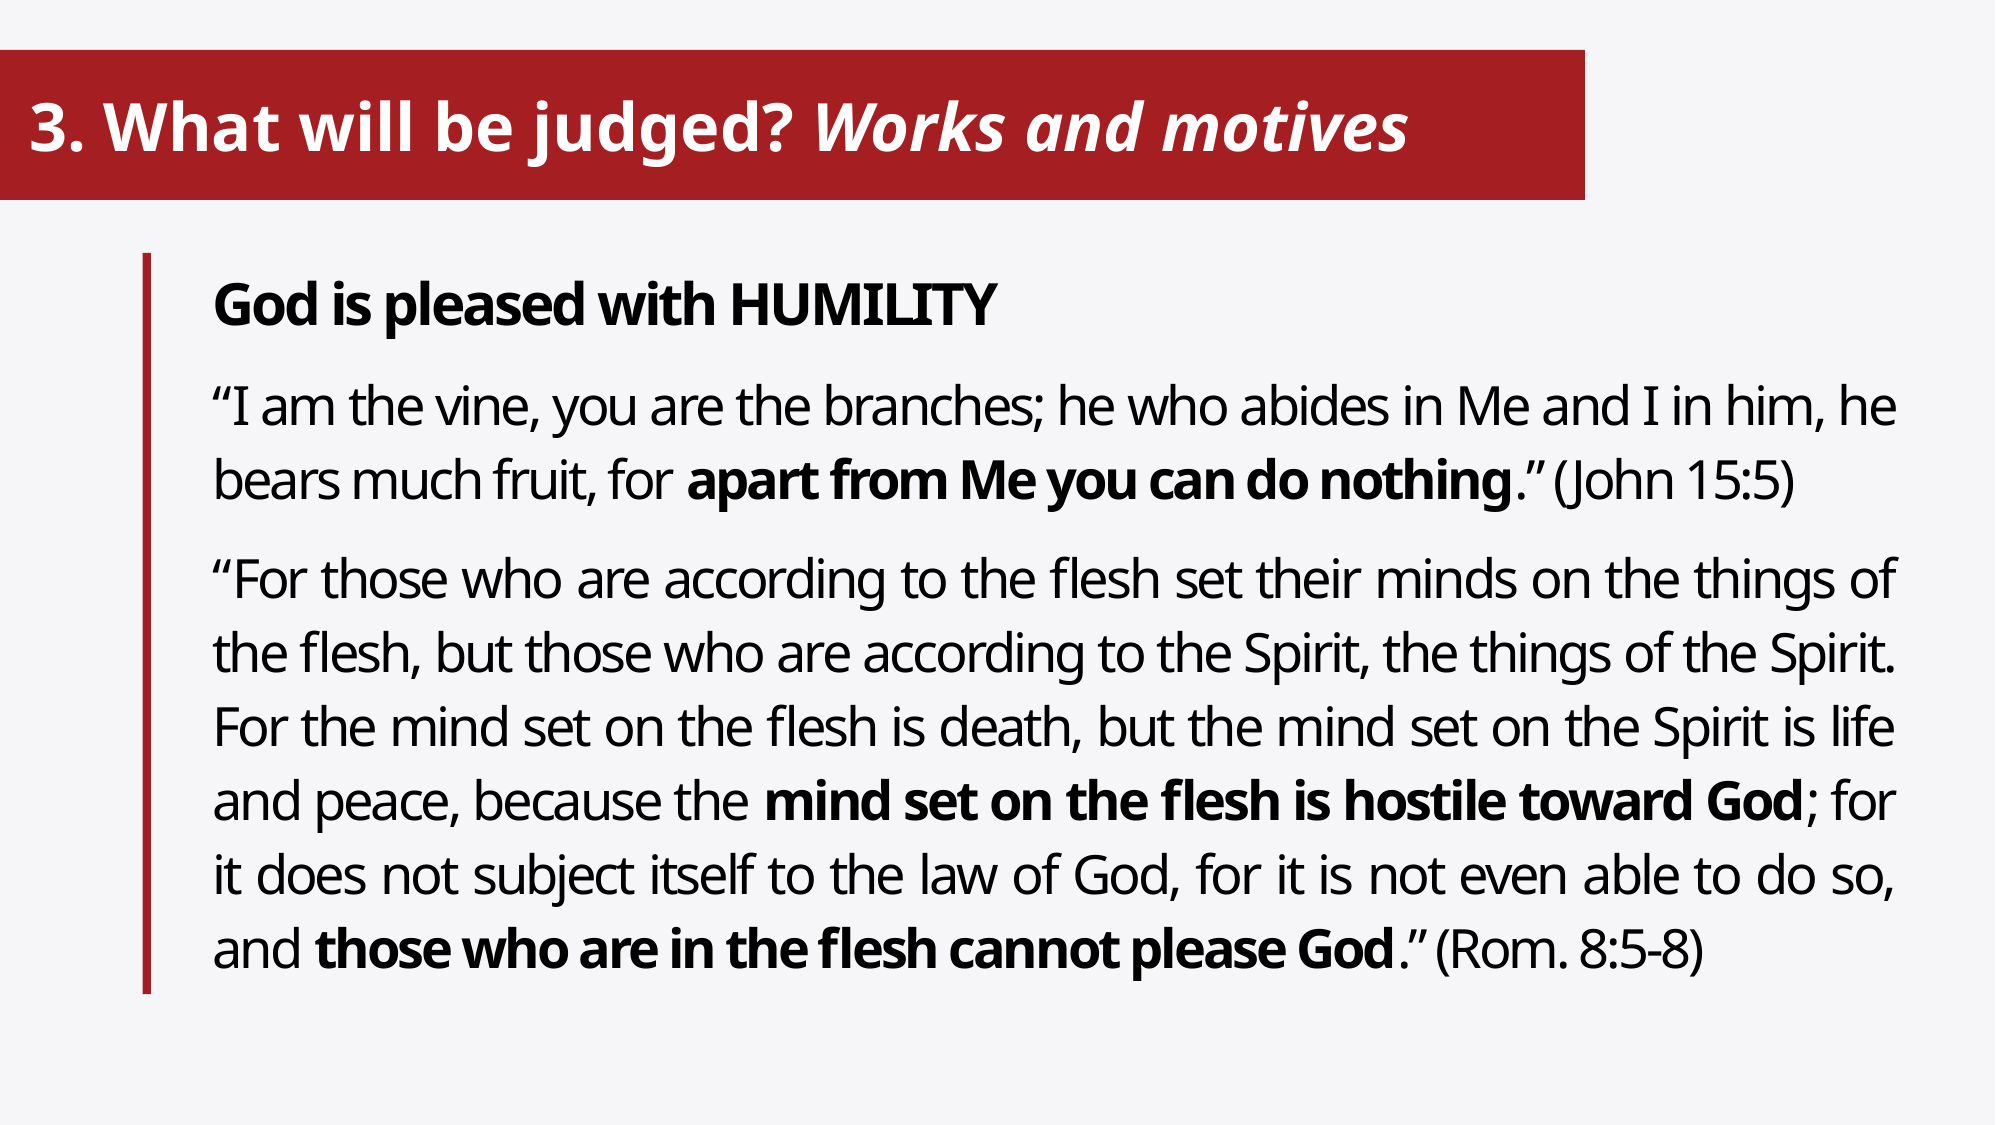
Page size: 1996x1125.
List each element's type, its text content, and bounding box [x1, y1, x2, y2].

subtitle God is pleased with HUMILITY “I am the vine, you are the branches; he who abides in Me and I in him, he bears much fruit, for apart from Me you can do nothing.” (John 15:5) “For those who are according to the flesh set their minds on the things of the flesh, but those who are according to the Spirit, the things of the Spirit. For the mind set on the flesh is death, but the mind set on the Spirit is life and peace, because the mind set on the flesh is hostile toward God; for it does not subject itself to the law of God, for it is not even able to do so, and those who are in the flesh cannot please God.” (Rom. 8:5-8) [197, 249, 1910, 1000]
title 3. What will be judged? Works and motives [14, 62, 1810, 188]
